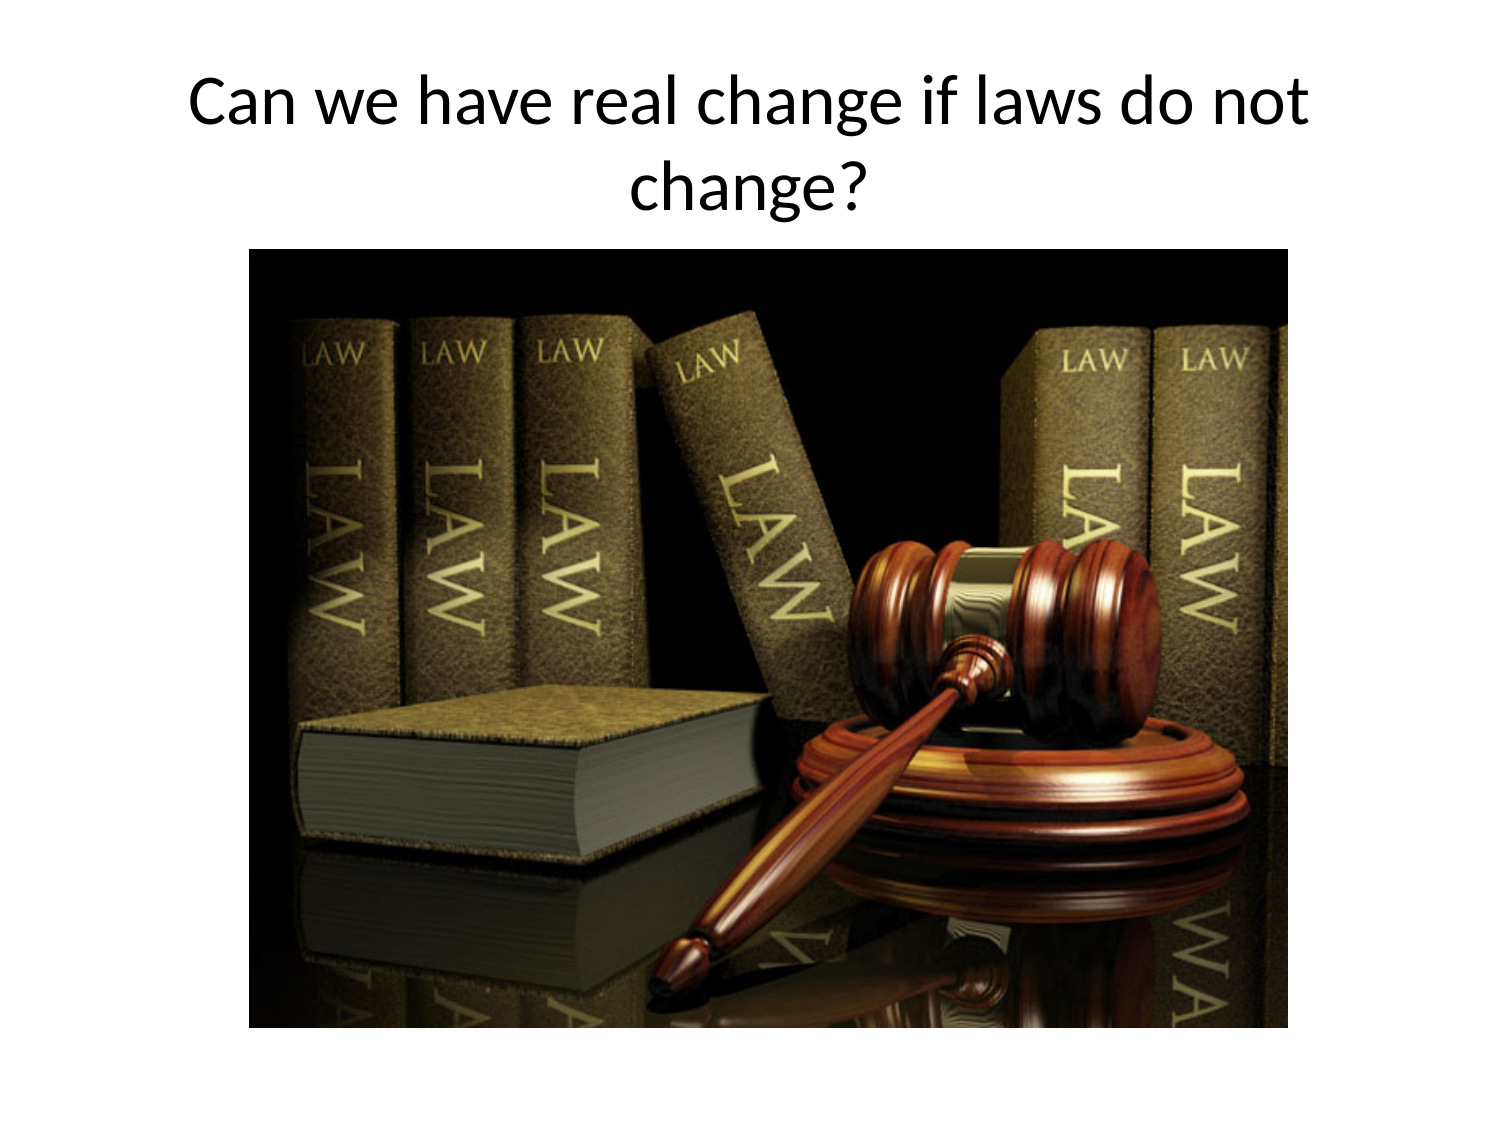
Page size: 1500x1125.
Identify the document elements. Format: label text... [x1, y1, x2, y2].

picture [249, 249, 1288, 1029]
title Can we have real change if laws do not change? [75, 45, 1425, 233]
